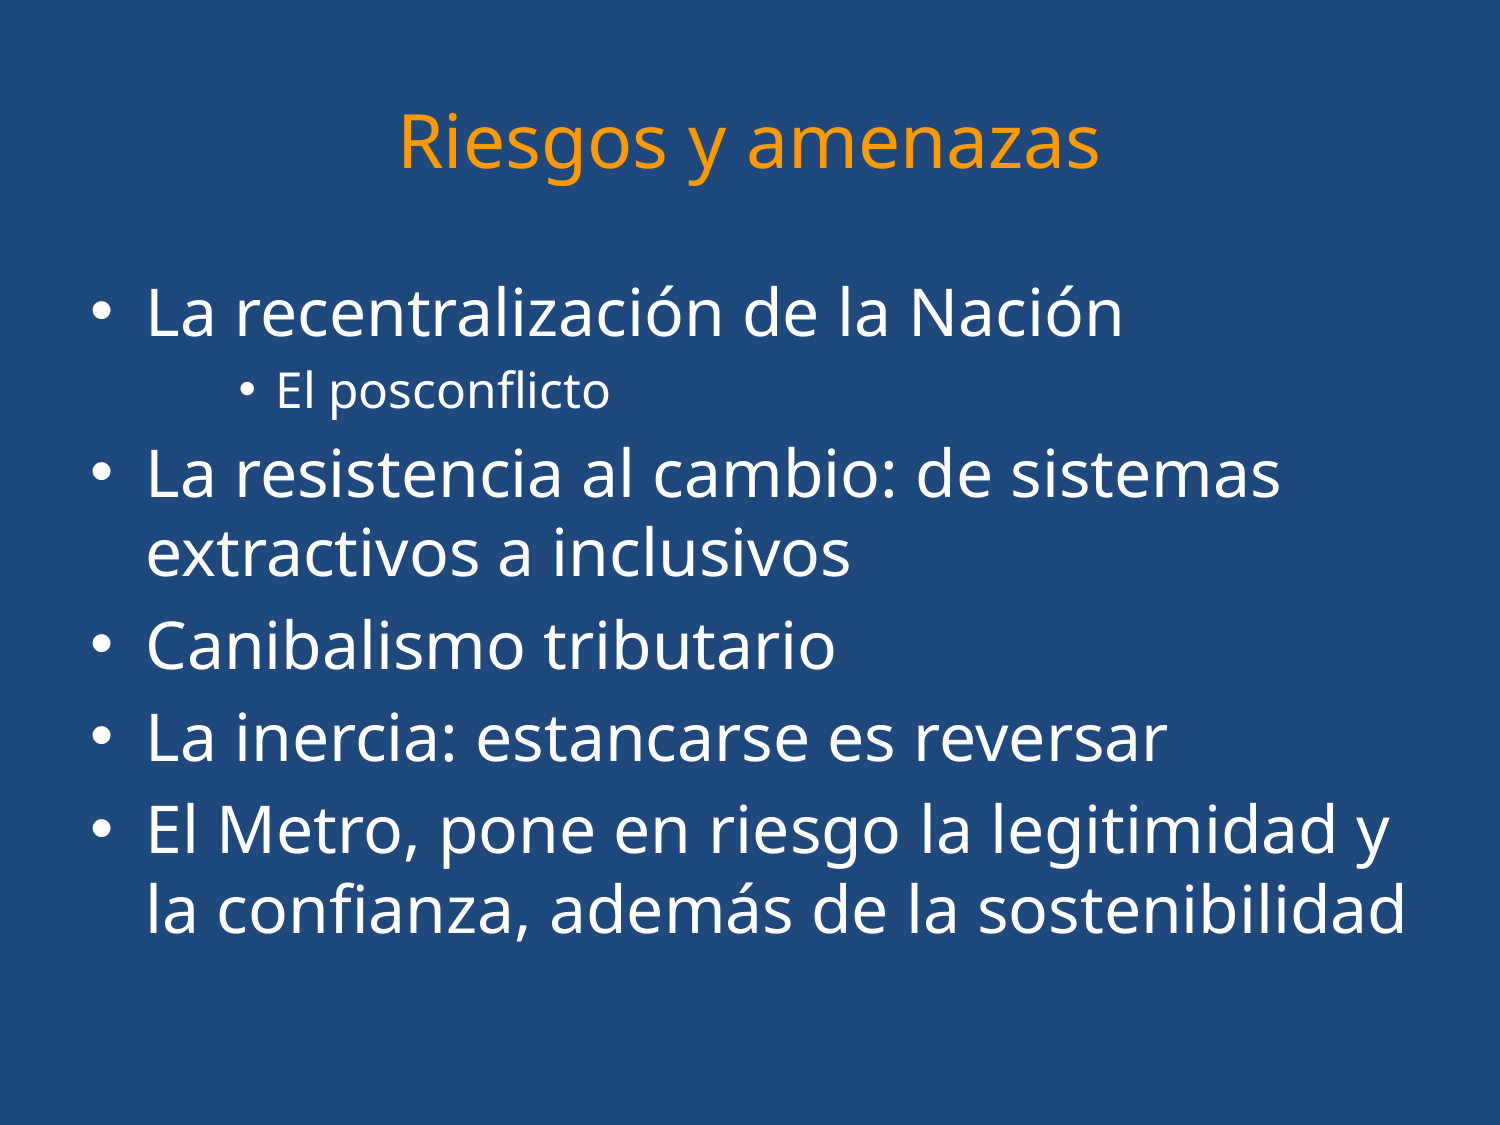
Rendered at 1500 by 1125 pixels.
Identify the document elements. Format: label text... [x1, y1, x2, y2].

list La recentralización de la Nación El posconflicto La resistencia al cambio: de sistemas extractivos a inclusivos Canibalismo tributario La inercia: estancarse es reversar El Metro, pone en riesgo la legitimidad y la confianza, además de la sostenibilidad [75, 262, 1425, 1059]
title Riesgos y amenazas [75, 45, 1425, 233]
